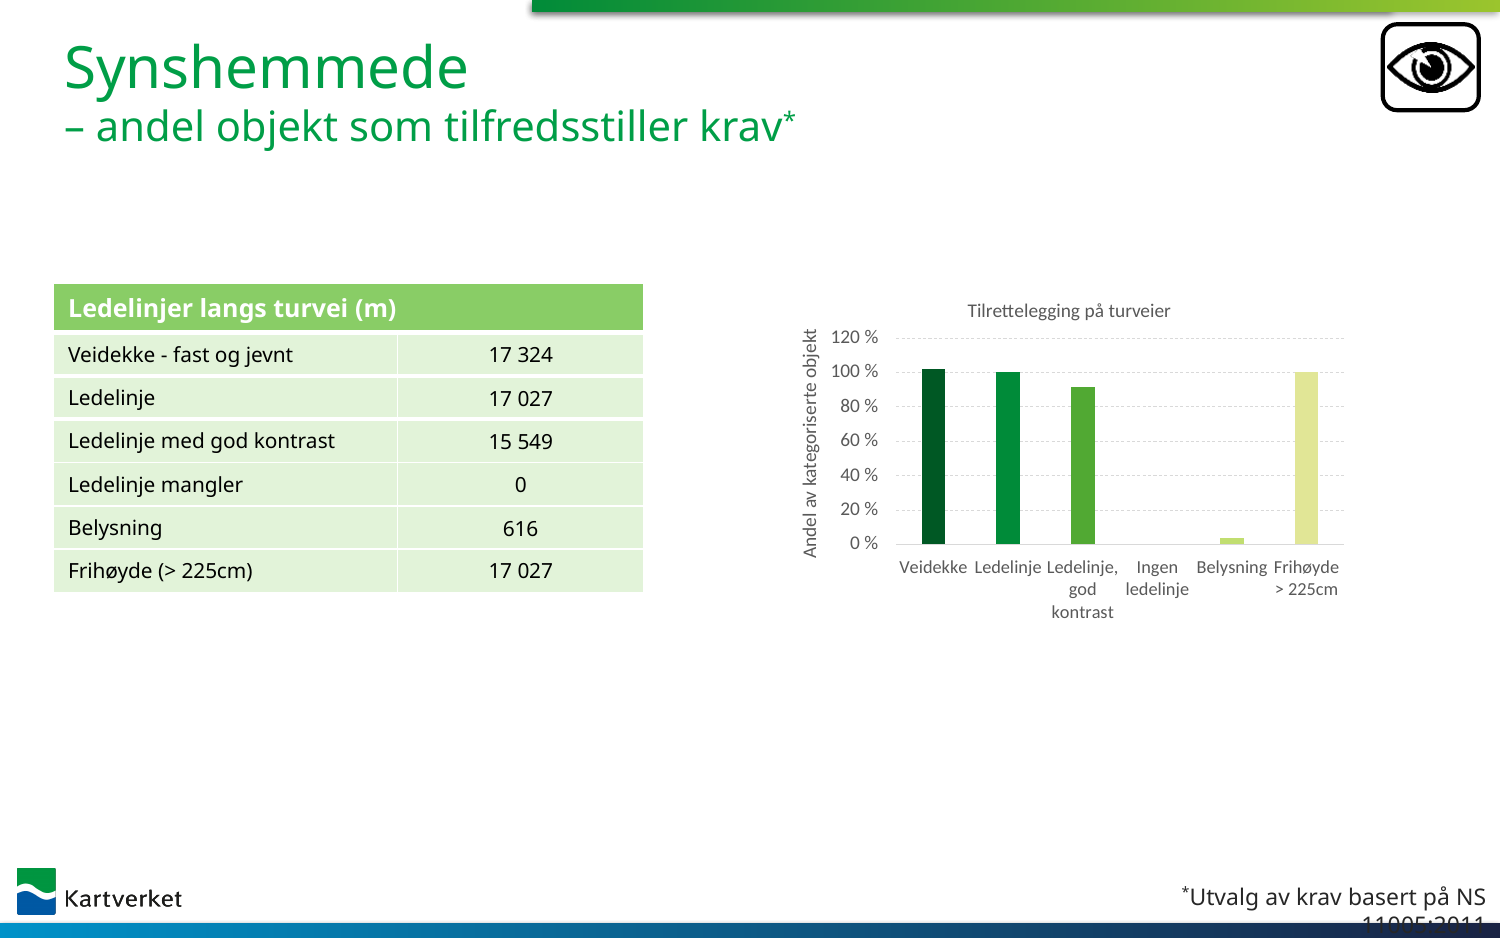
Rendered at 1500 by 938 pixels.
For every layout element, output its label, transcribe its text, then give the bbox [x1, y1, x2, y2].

table_cell Belysning [54, 507, 397, 548]
table_cell Frihøyde (> 225cm) [54, 550, 397, 592]
text_box *Utvalg av krav basert på NS 11005:2011 [1068, 873, 1500, 938]
table_cell 15 549 [398, 421, 643, 462]
table_cell 0 [398, 463, 643, 505]
table_cell 17 324 [398, 335, 643, 374]
table_cell 17 027 [398, 378, 643, 417]
table_cell Ledelinje mangler [54, 463, 397, 505]
table_cell Veidekke - fast og jevnt [54, 335, 397, 374]
table_cell 17 027 [398, 550, 643, 592]
table_cell 616 [398, 507, 643, 548]
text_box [1382, 24, 1480, 111]
table_header Ledelinjer langs turvei (m) [54, 284, 643, 330]
text_box Synshemmede – andel objekt som tilfredsstiller krav* [49, 24, 1431, 158]
table_cell Ledelinje med god kontrast [54, 421, 397, 462]
table_cell Ledelinje [54, 378, 397, 417]
picture [791, 291, 1348, 630]
